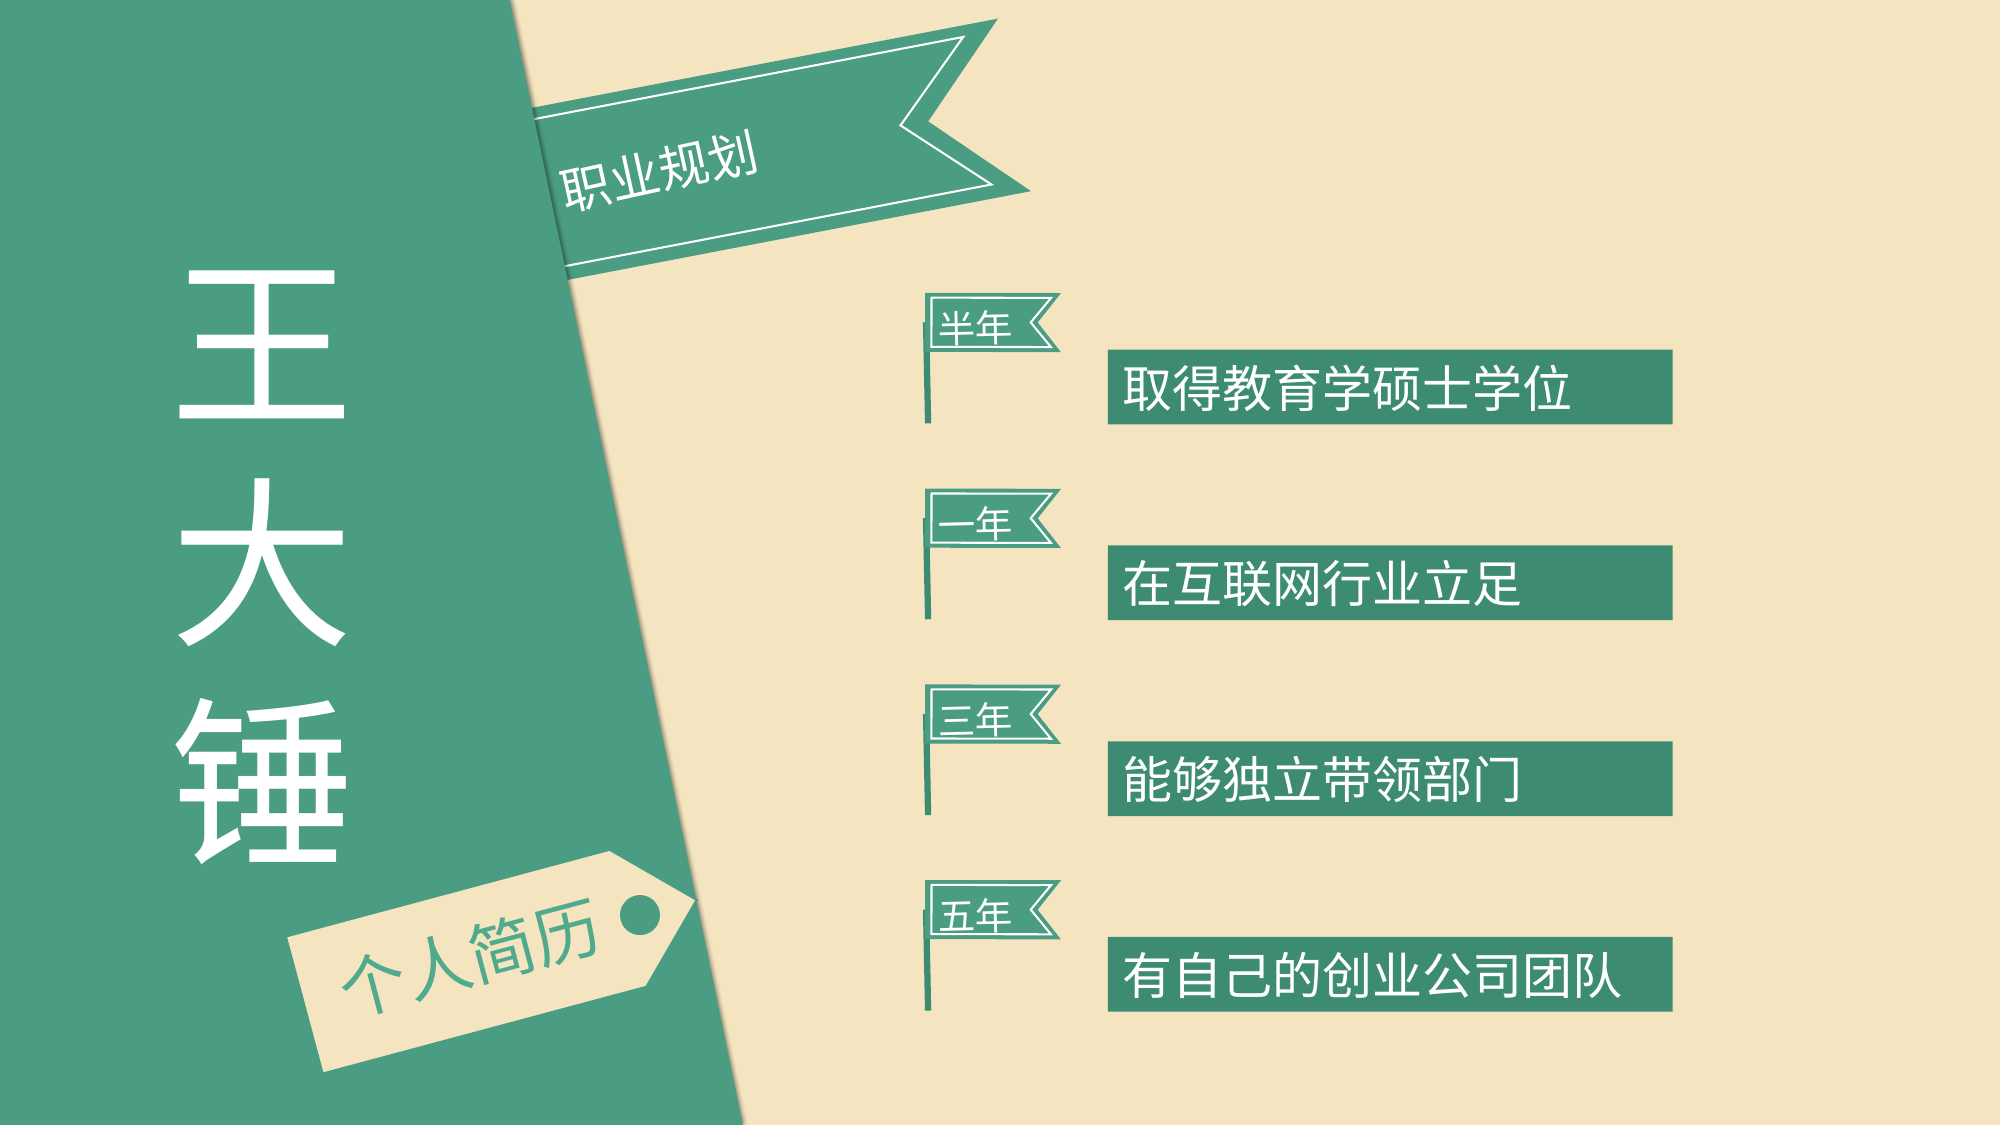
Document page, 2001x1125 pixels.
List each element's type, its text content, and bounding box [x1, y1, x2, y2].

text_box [504, 66, 1017, 241]
text_box 有自己的创业公司团队 [1107, 936, 1673, 1012]
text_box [916, 295, 1053, 435]
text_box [916, 882, 1053, 1023]
text_box 取得教育学硕士学位 [1107, 349, 1673, 425]
text_box [284, 848, 699, 1075]
text_box 能够独立带领部门 [1107, 741, 1673, 817]
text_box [916, 491, 1053, 631]
text_box [0, 0, 745, 1125]
text_box 个人简历 [314, 868, 641, 1041]
text_box 王 大 锤 [155, 221, 369, 897]
text_box 在互联网行业立足 [1107, 545, 1673, 621]
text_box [916, 686, 1053, 827]
